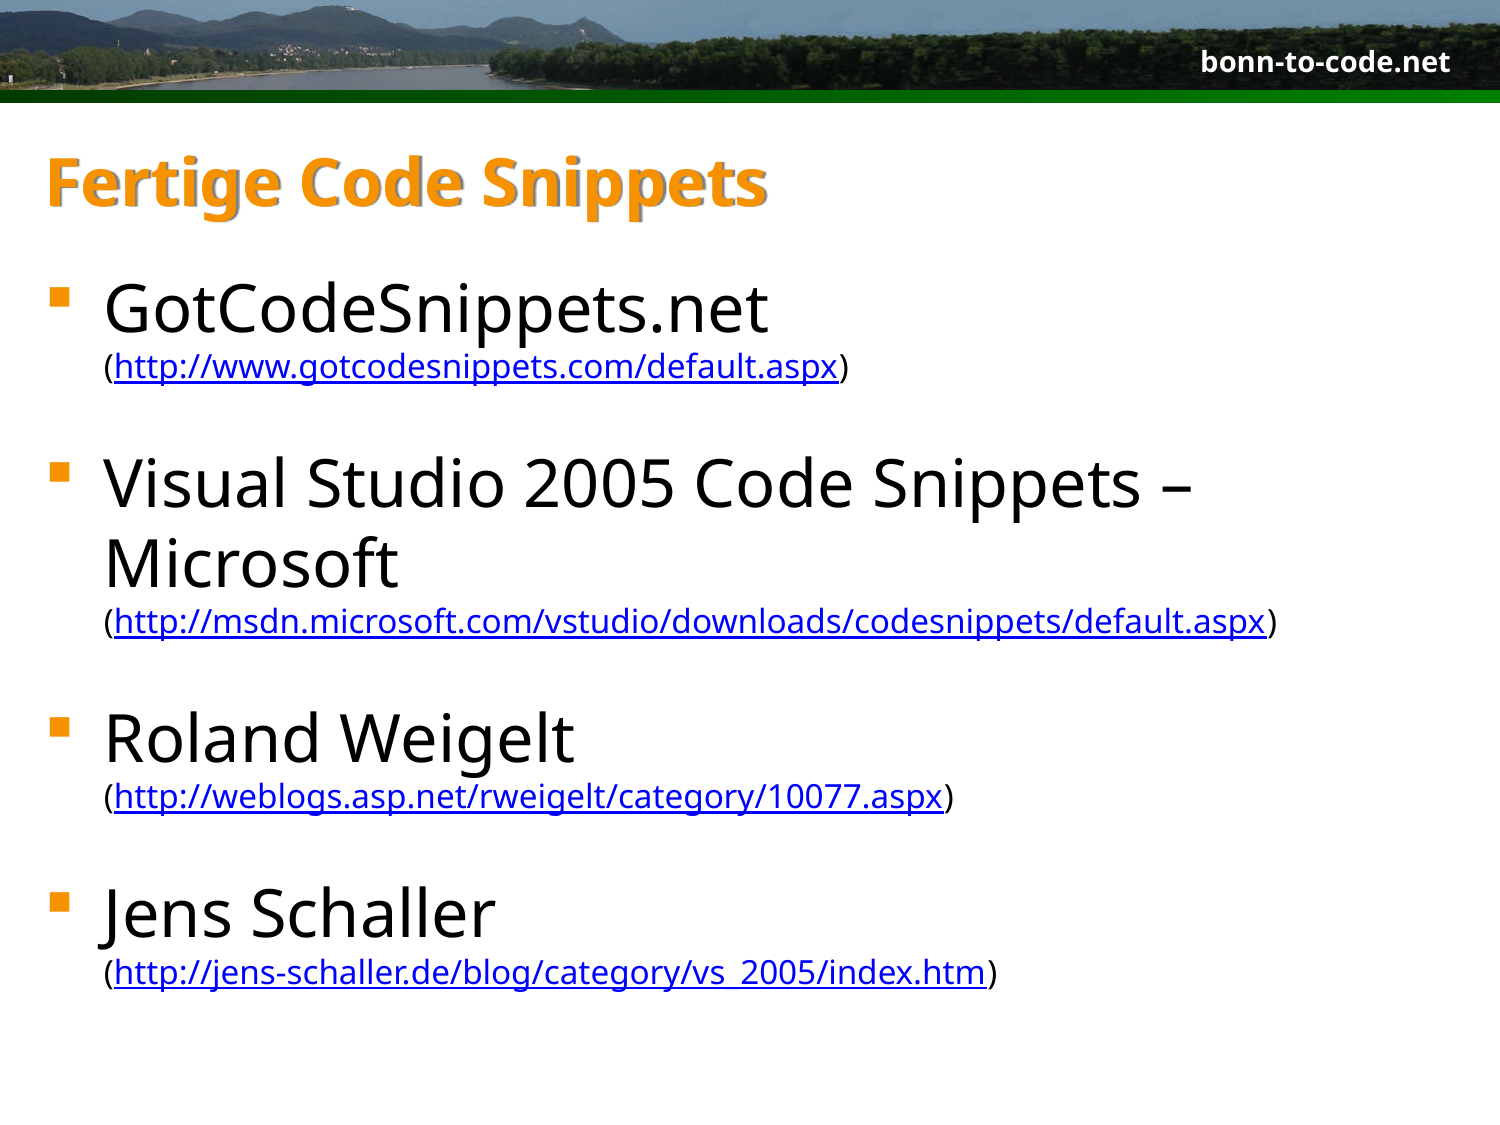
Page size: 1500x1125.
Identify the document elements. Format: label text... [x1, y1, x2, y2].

list GotCodeSnippets.net (http://www.gotcodesnippets.com/default.aspx) Visual Studio 2005 Code Snippets – Microsoft (http://msdn.microsoft.com/vstudio/downloads/codesnippets/default.aspx) Roland Weigelt (http://weblogs.asp.net/rweigelt/category/10077.aspx) Jens Schaller (http://jens-schaller.de/blog/category/vs_2005/index.htm) [29, 257, 1471, 1114]
title Fertige Code Snippets [29, 101, 1471, 257]
picture [0, 0, 1500, 90]
